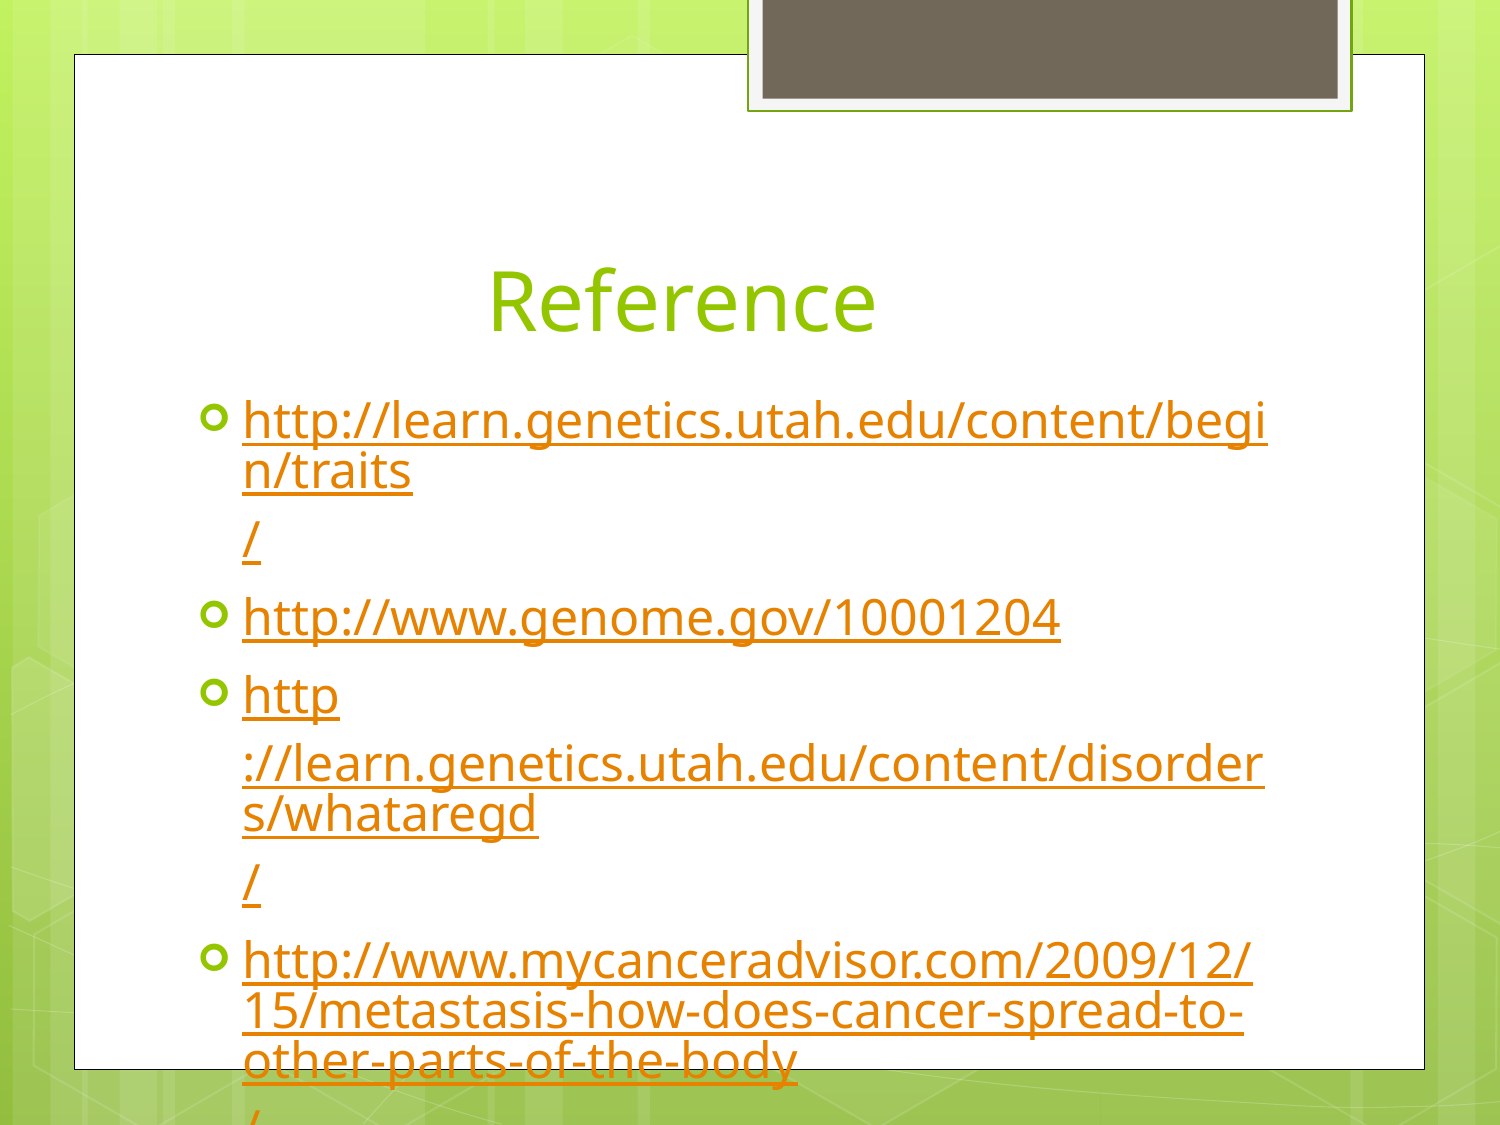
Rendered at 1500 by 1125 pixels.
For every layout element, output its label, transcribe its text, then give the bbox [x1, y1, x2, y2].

title Reference [171, 168, 1324, 357]
list http://learn.genetics.utah.edu/content/begin/traits/ http://www.genome.gov/10001204 http://learn.genetics.utah.edu/content/disorders/whataregd/ http://www.mycanceradvisor.com/2009/12/15/metastasis-how-does-cancer-spread-to-other-parts-of-the-body/ [171, 381, 1283, 1000]
